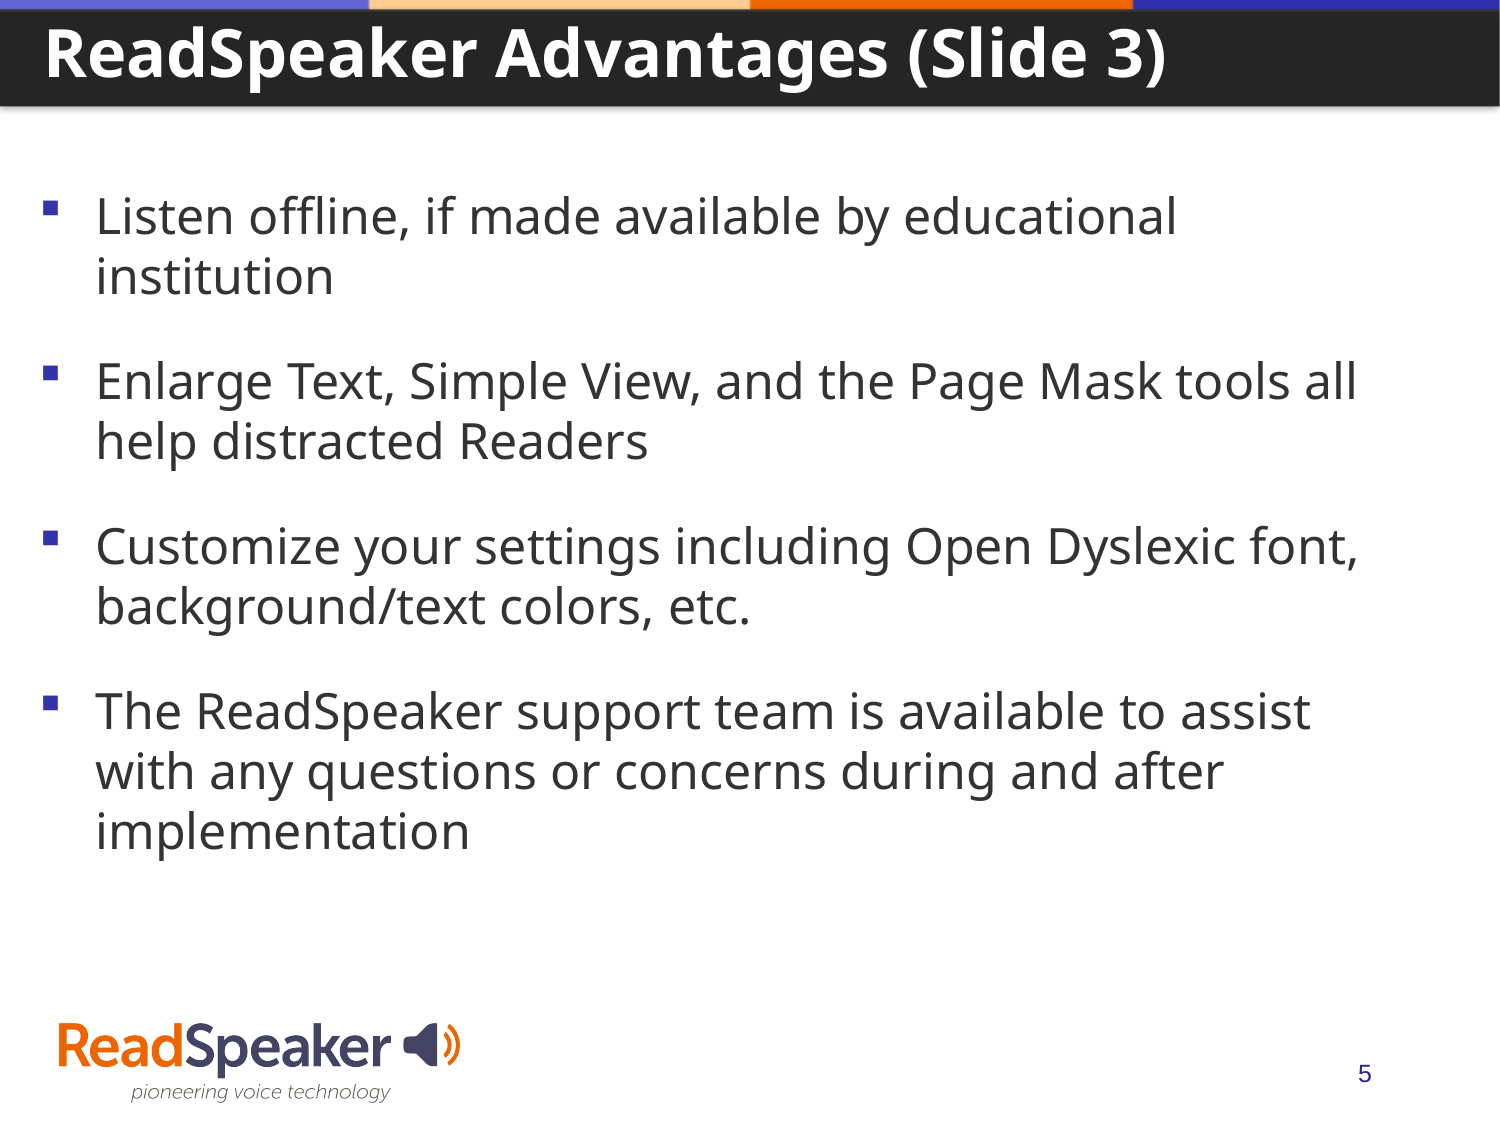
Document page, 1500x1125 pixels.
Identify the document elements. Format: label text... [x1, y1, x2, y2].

picture [59, 1023, 460, 1103]
picture [0, 0, 1500, 12]
title ReadSpeaker Advantages (Slide 3) [43, 11, 1425, 106]
slide_number 5 [1305, 1042, 1425, 1103]
list Listen offline, if made available by educational institution Enlarge Text, Simple View, and the Page Mask tools all help distracted Readers Customize your settings including Open Dyslexic font, background/text colors, etc. The ReadSpeaker support team is available to assist with any questions or concerns during and after implementation [39, 145, 1403, 1006]
